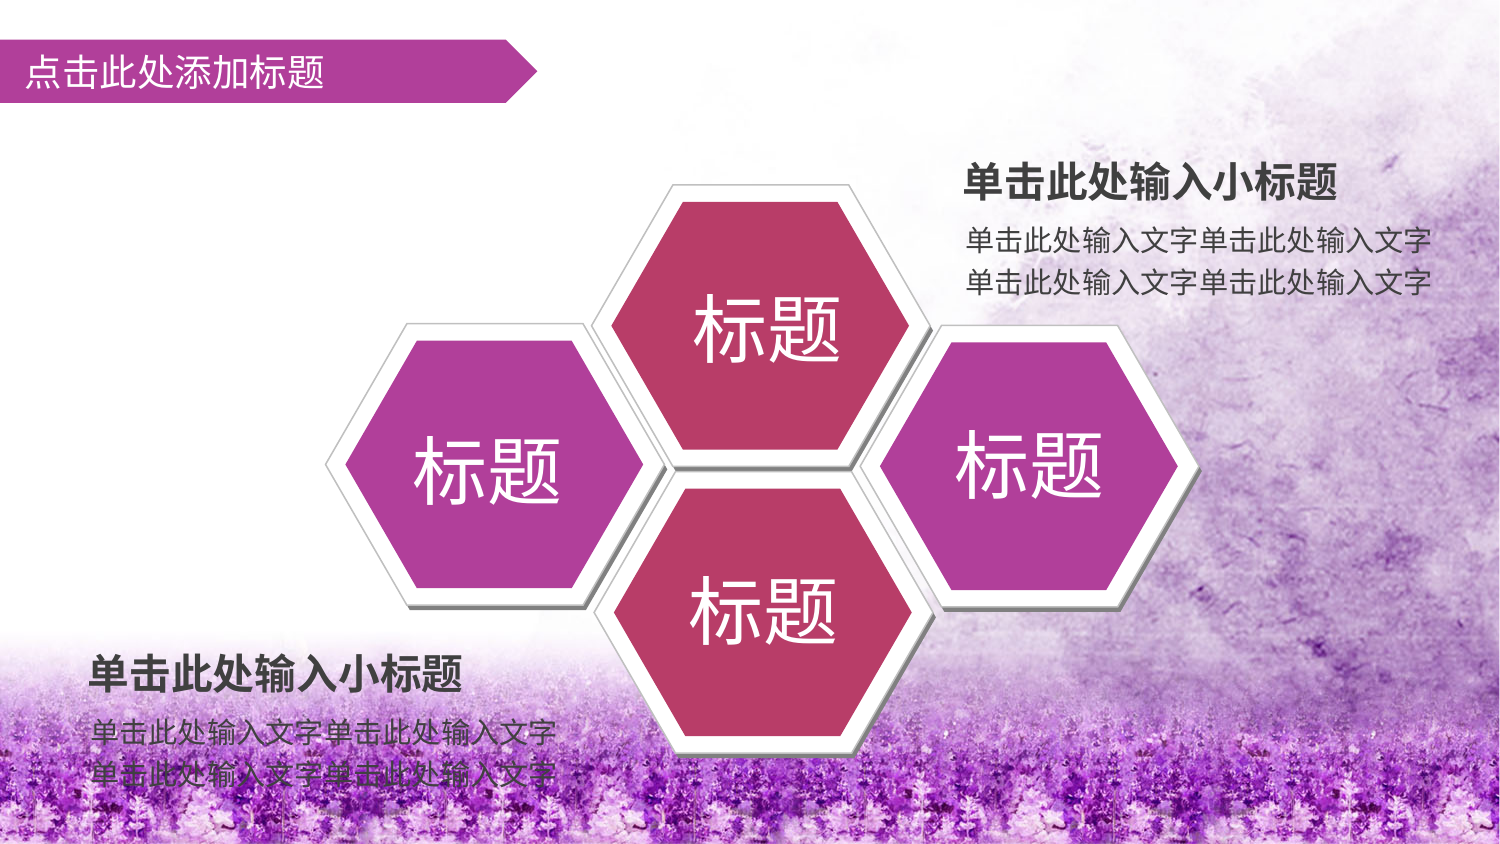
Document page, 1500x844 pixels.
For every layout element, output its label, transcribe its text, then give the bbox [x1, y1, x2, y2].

text_box 单击此处输入小标题 [87, 638, 498, 697]
title 点击此处添加标题 [10, 36, 1360, 106]
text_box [325, 323, 668, 611]
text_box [593, 471, 937, 759]
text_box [591, 184, 934, 470]
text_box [859, 325, 1203, 613]
text_box 单击此处输入文字单击此处输入文字 单击此处输入文字单击此处输入文字 [950, 208, 1485, 307]
text_box 单击此处输入小标题 [962, 146, 1373, 206]
text_box 单击此处输入文字单击此处输入文字 单击此处输入文字单击此处输入文字 [75, 699, 610, 799]
picture [0, 0, 1500, 844]
